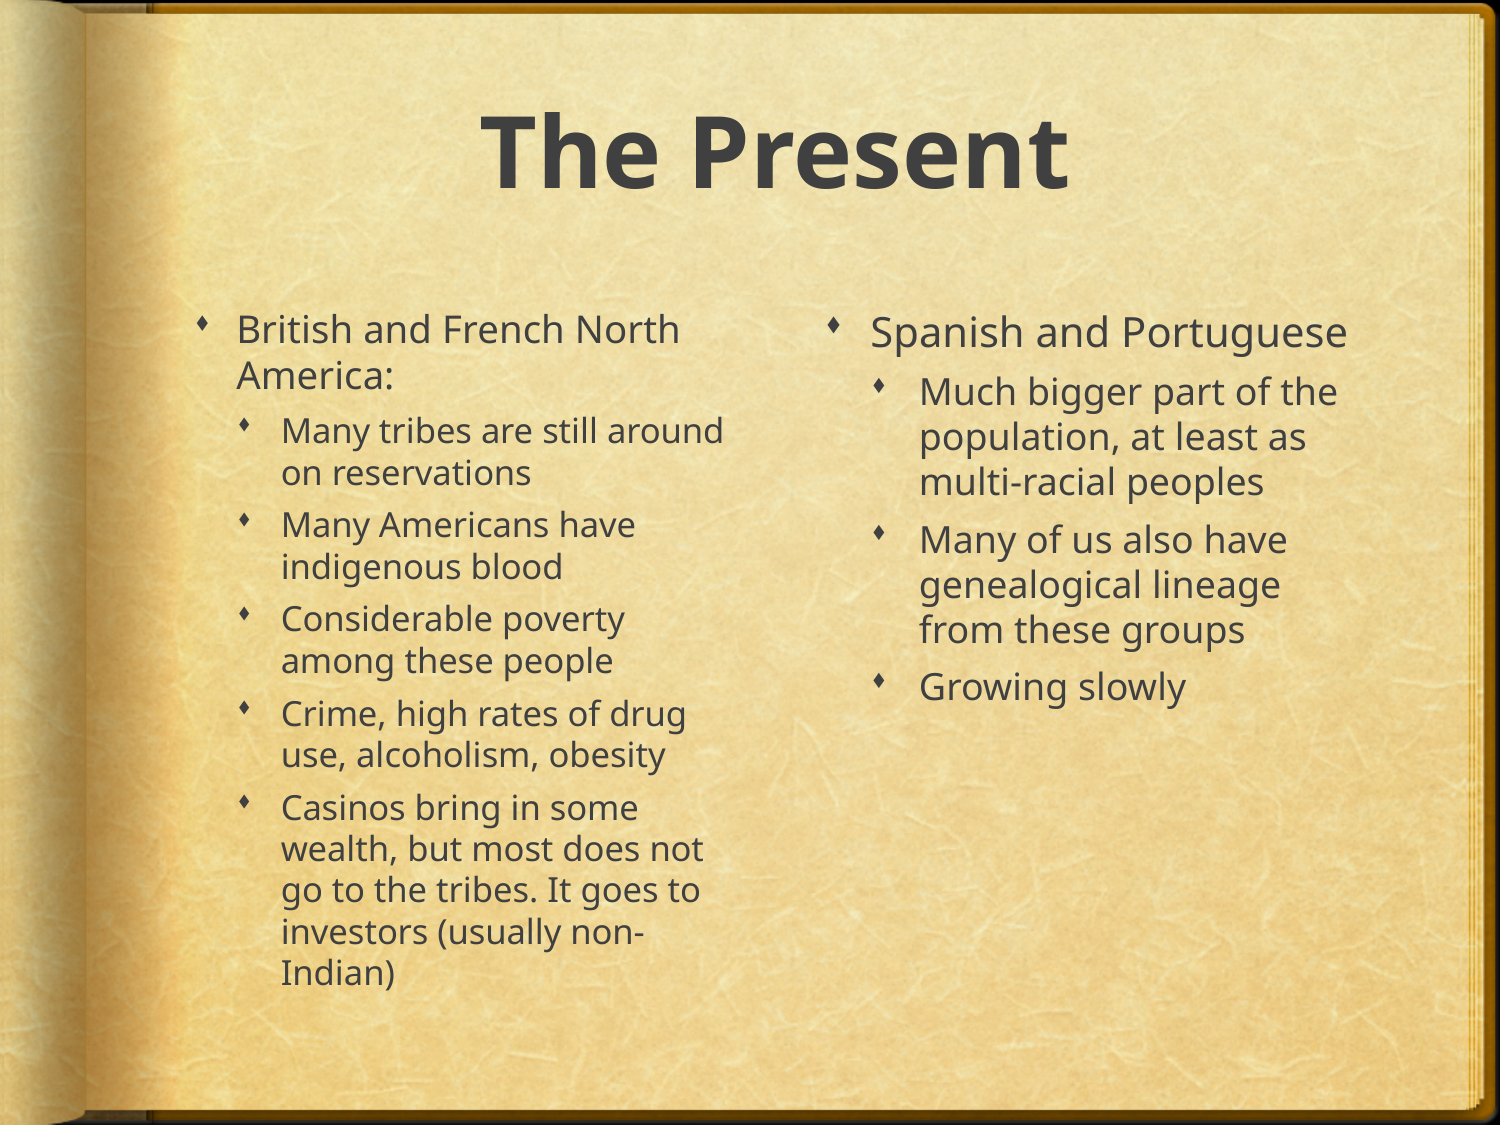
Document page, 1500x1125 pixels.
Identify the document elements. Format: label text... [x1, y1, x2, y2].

title The Present [178, 45, 1372, 265]
picture [0, 0, 1500, 1125]
list British and French North America: Many tribes are still around on reservations Many Americans have indigenous blood Considerable poverty among these people Crime, high rates of drug use, alcoholism, obesity Casinos bring in some wealth, but most does not go to the tribes. It goes to investors (usually non-Indian) [178, 297, 742, 1005]
list Spanish and Portuguese Much bigger part of the population, at least as multi-racial peoples Many of us also have genealogical lineage from these groups Growing slowly [809, 297, 1372, 1005]
